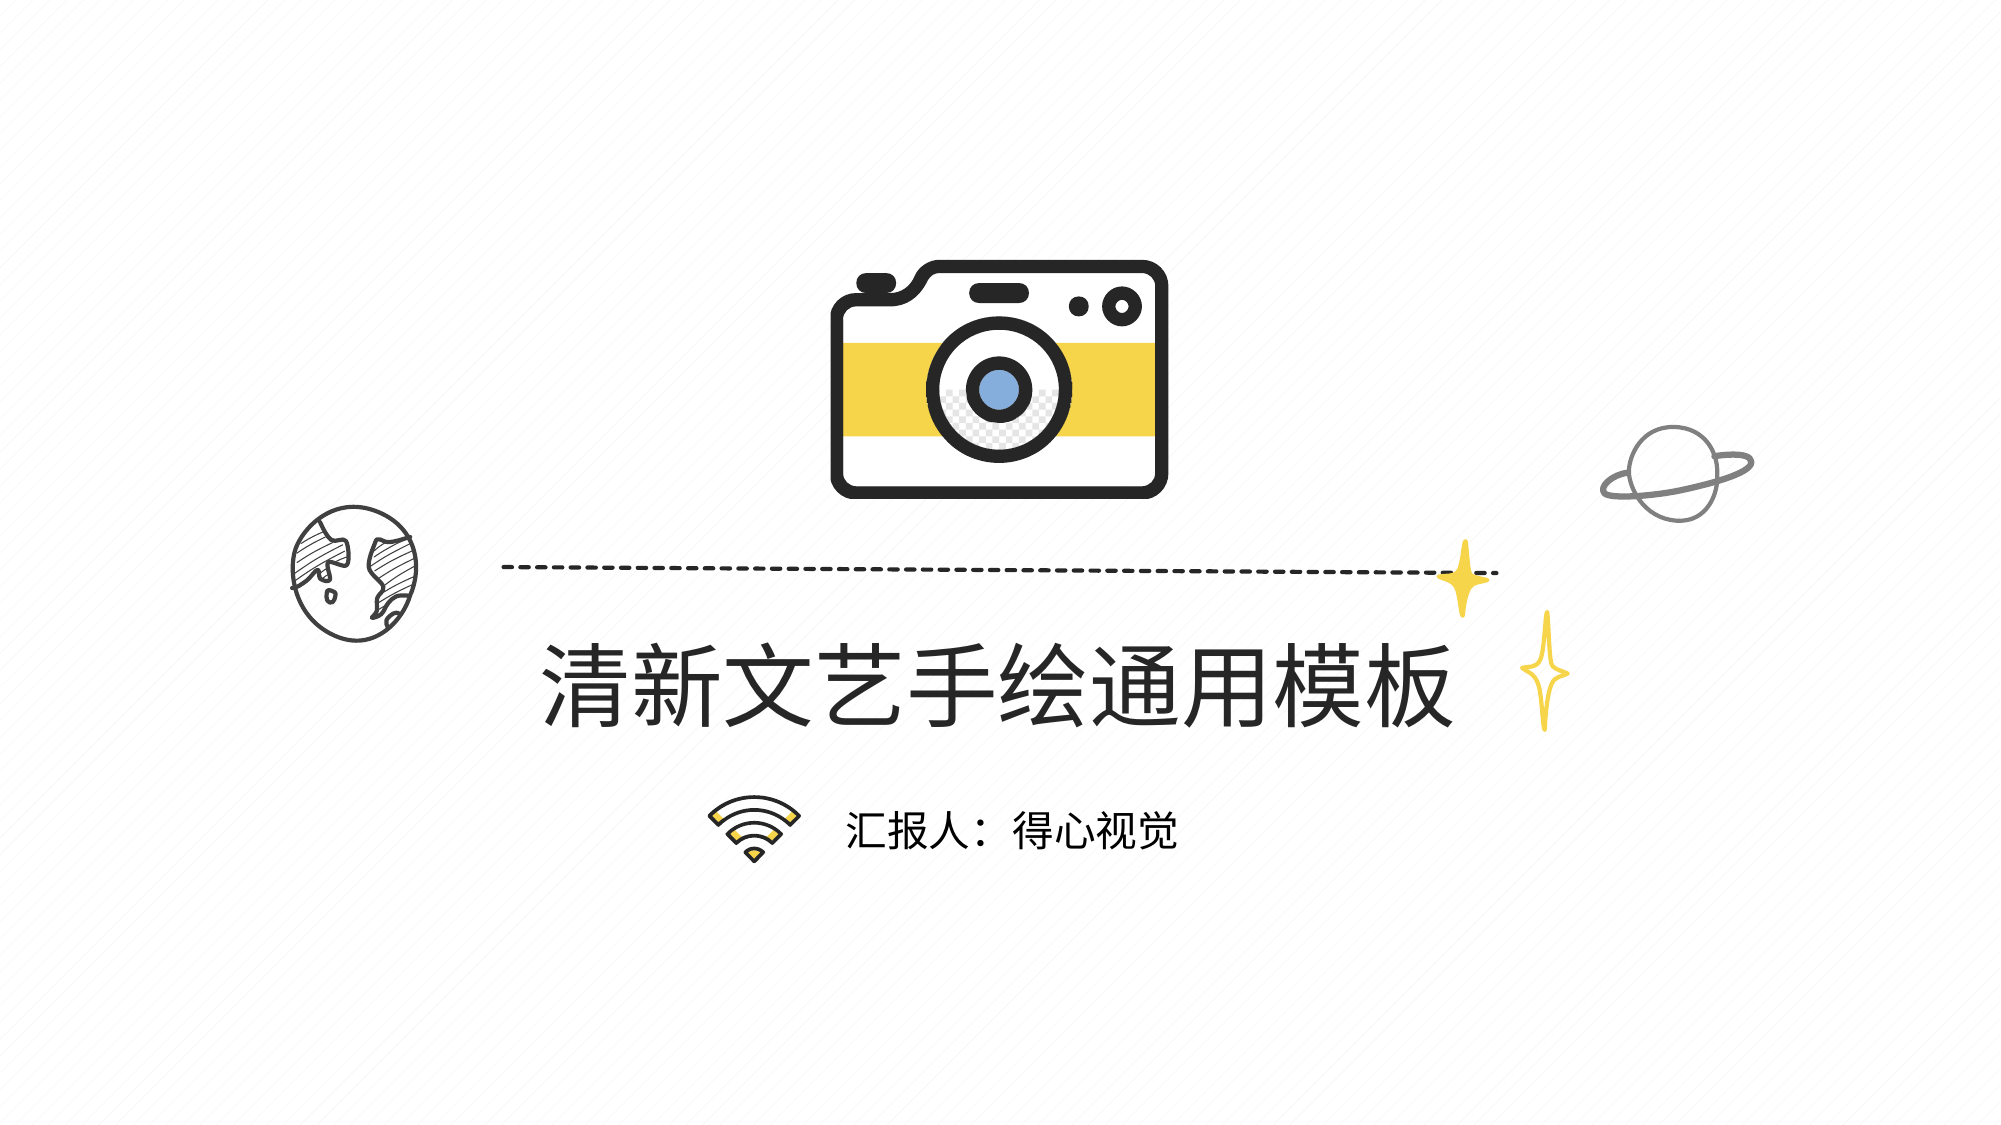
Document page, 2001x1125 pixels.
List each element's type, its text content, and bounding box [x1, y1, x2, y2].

text_box 清新文艺手绘通用模板 [524, 621, 1476, 747]
text_box [1521, 610, 1569, 731]
text_box [502, 566, 1456, 574]
text_box [1437, 540, 1489, 617]
picture [707, 795, 802, 864]
text_box 汇报人：得心视觉 [830, 797, 1245, 863]
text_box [289, 507, 420, 639]
text_box [1471, 571, 1498, 575]
picture [830, 258, 1170, 499]
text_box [1603, 426, 1752, 521]
